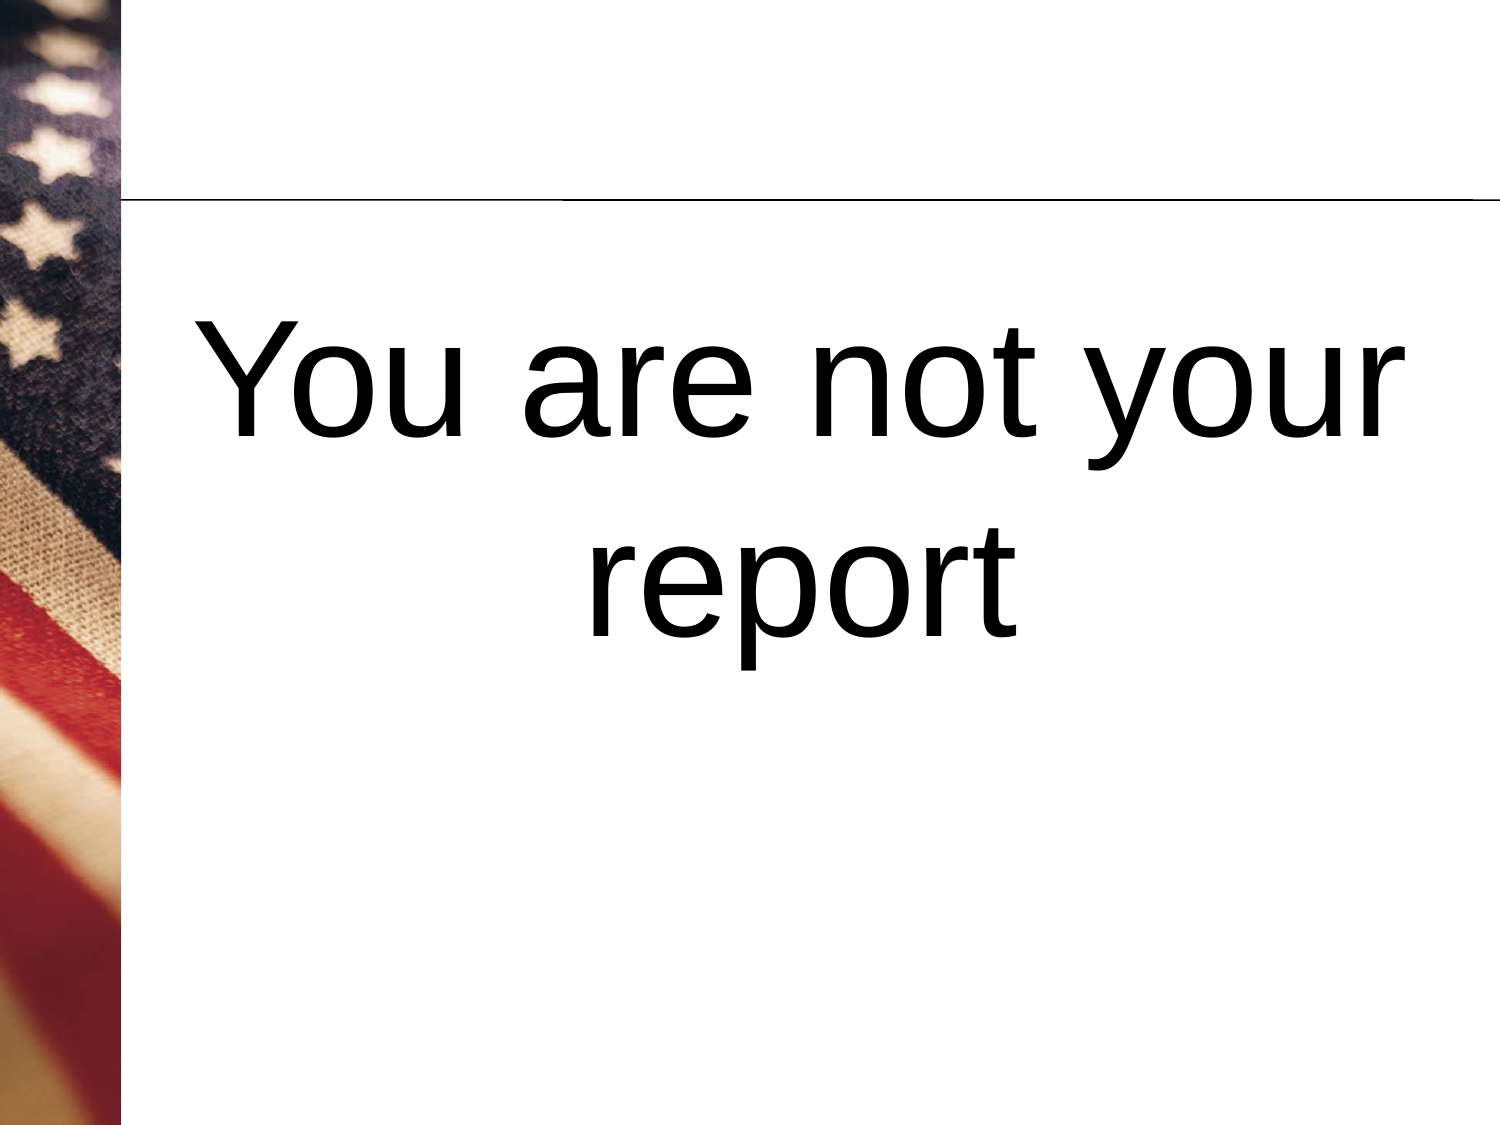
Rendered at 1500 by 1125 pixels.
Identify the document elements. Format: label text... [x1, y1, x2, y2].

list You are not your report [174, 262, 1425, 1050]
picture [0, 0, 122, 1125]
